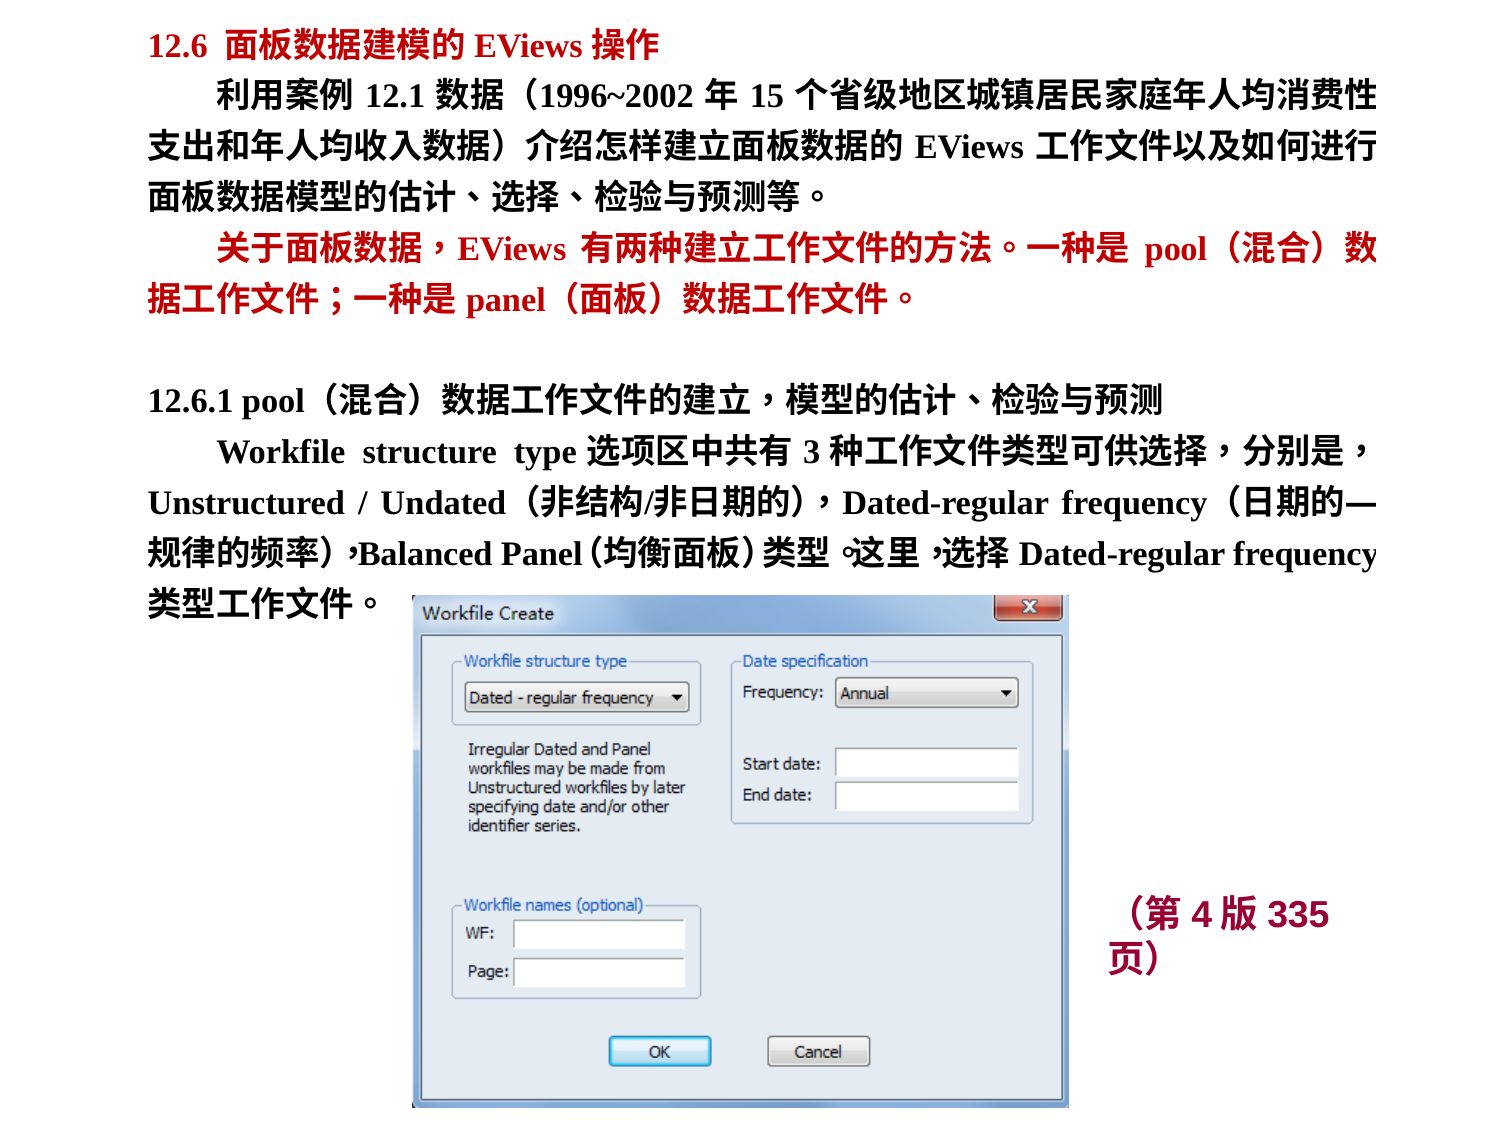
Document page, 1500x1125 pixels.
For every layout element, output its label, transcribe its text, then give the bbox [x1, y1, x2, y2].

picture [147, 18, 1377, 1109]
text_box （第4版335页） [1092, 882, 1388, 988]
